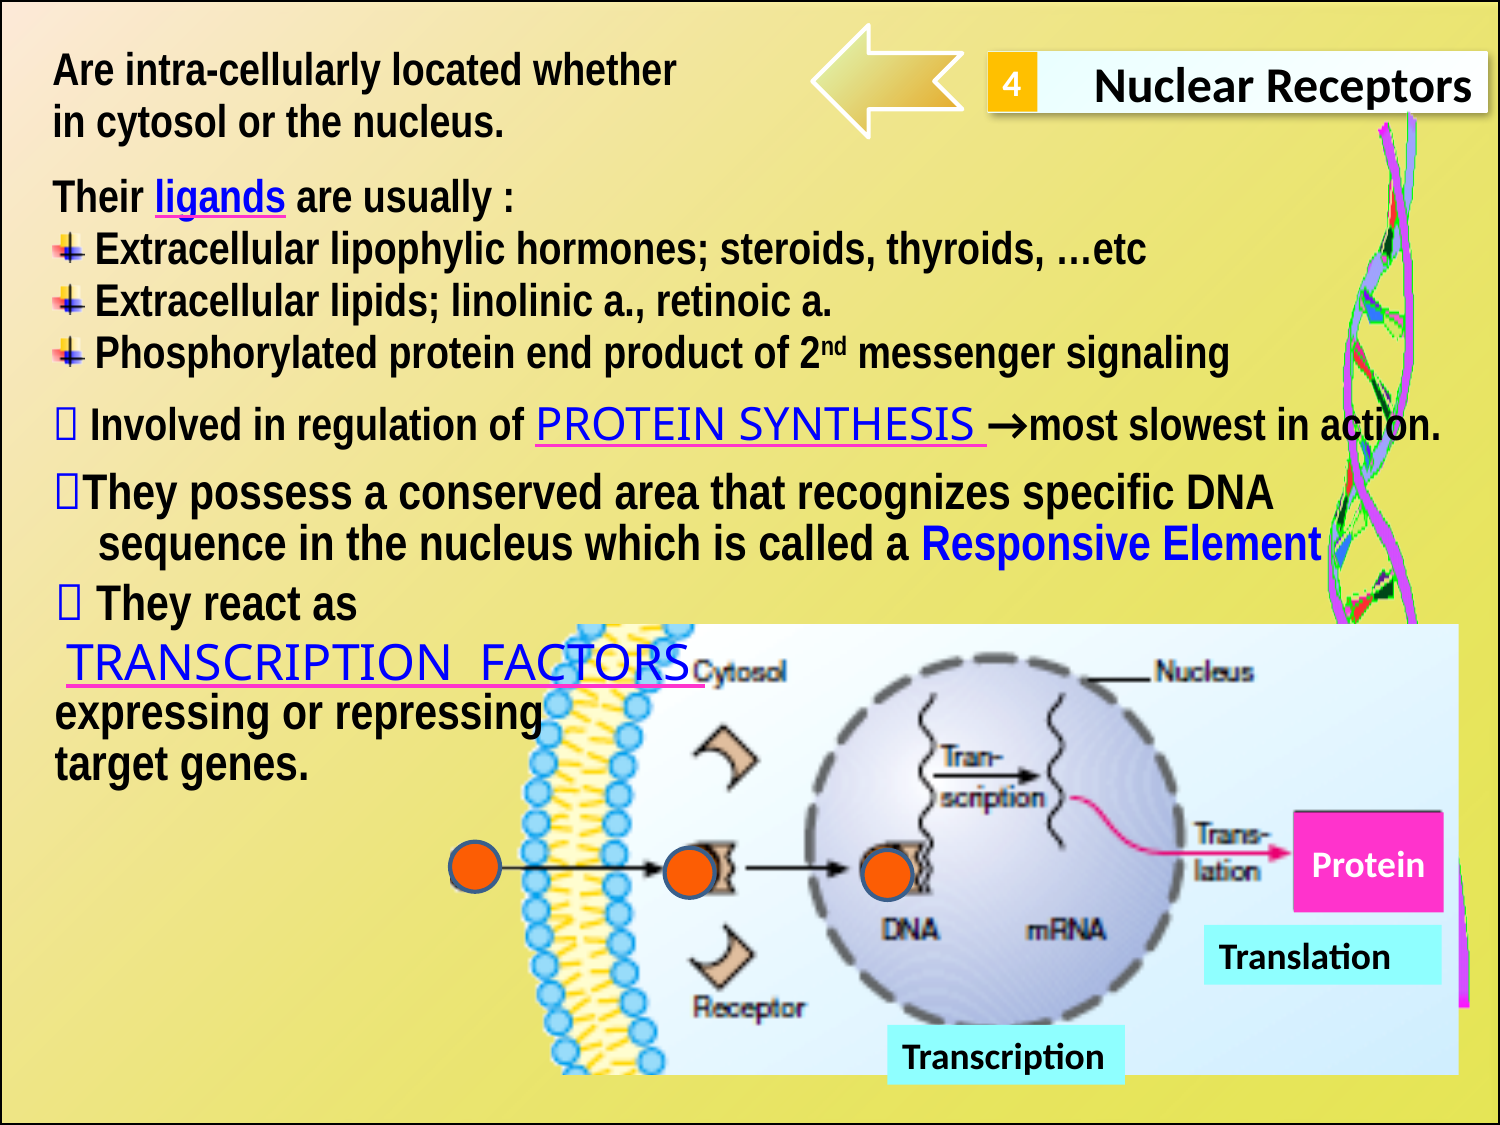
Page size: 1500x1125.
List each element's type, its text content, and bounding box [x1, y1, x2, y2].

text_box Nuclear Receptors [1479, 50, 1490, 114]
picture [52, 282, 85, 315]
text_box [810, 23, 965, 140]
text_box [0, 0, 1500, 1125]
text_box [1324, 37, 1476, 1076]
text_box They possess a conserved area that recognizes specific DNA sequence in the nucleus which is called a Responsive Element [37, 462, 1319, 578]
text_box Are intra-cellularly located whether in cytosol or the nucleus. [37, 35, 725, 155]
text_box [449, 624, 1459, 1076]
picture [52, 230, 85, 263]
text_box  Involved in regulation of PROTEIN SYNTHESIS →most slowest in action. [37, 387, 1319, 458]
text_box 4 [987, 51, 1038, 112]
text_box Nuclear Receptors [985, 50, 1319, 114]
picture [52, 334, 85, 367]
text_box Their ligands are usually : Extracellular lipophylic hormones; steroids, thyroids, …etc Extracellular lipids; linolinic a., retinoic a. Phosphorylated protein end product of 2nd messenger signaling [37, 162, 1275, 386]
text_box  They react as TRANSCRIPTION FACTORS expressing or repressing target genes. [39, 562, 728, 798]
